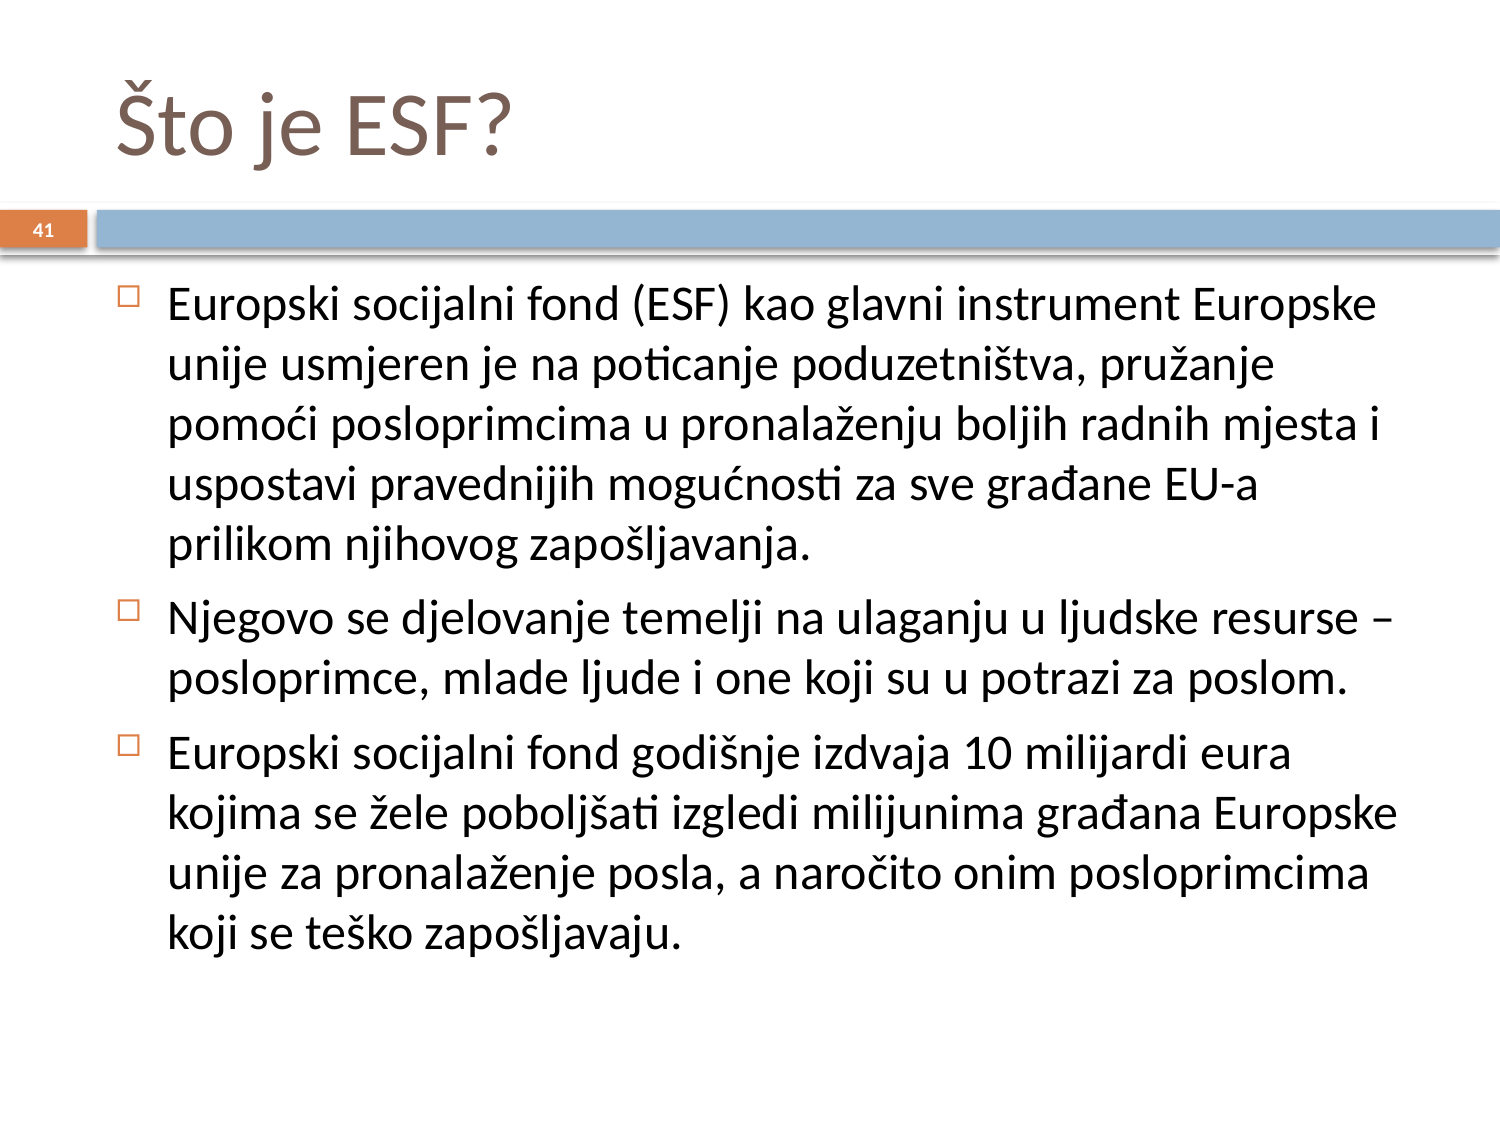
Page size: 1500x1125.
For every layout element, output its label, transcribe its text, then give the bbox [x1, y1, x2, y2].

title Što je ESF? [100, 37, 1439, 201]
list Europski socijalni fond (ESF) kao glavni instrument Europske unije usmjeren je na poticanje poduzetništva, pružanje pomoći posloprimcima u pronalaženju boljih radnih mjesta i uspostavi pravednijih mogućnosti za sve građane EU-a prilikom njihovog zapošljavanja. Njegovo se djelovanje temelji na ulaganju u ljudske resurse – posloprimce, mlade ljude i one koji su u potrazi za poslom. Europski socijalni fond godišnje izdvaja 10 milijardi eura kojima se žele poboljšati izgledi milijunima građana Europske unije za pronalaženje posla, a naročito onim posloprimcima koji se teško zapošljavaju. [100, 262, 1439, 1001]
slide_number 41 [0, 208, 88, 249]
